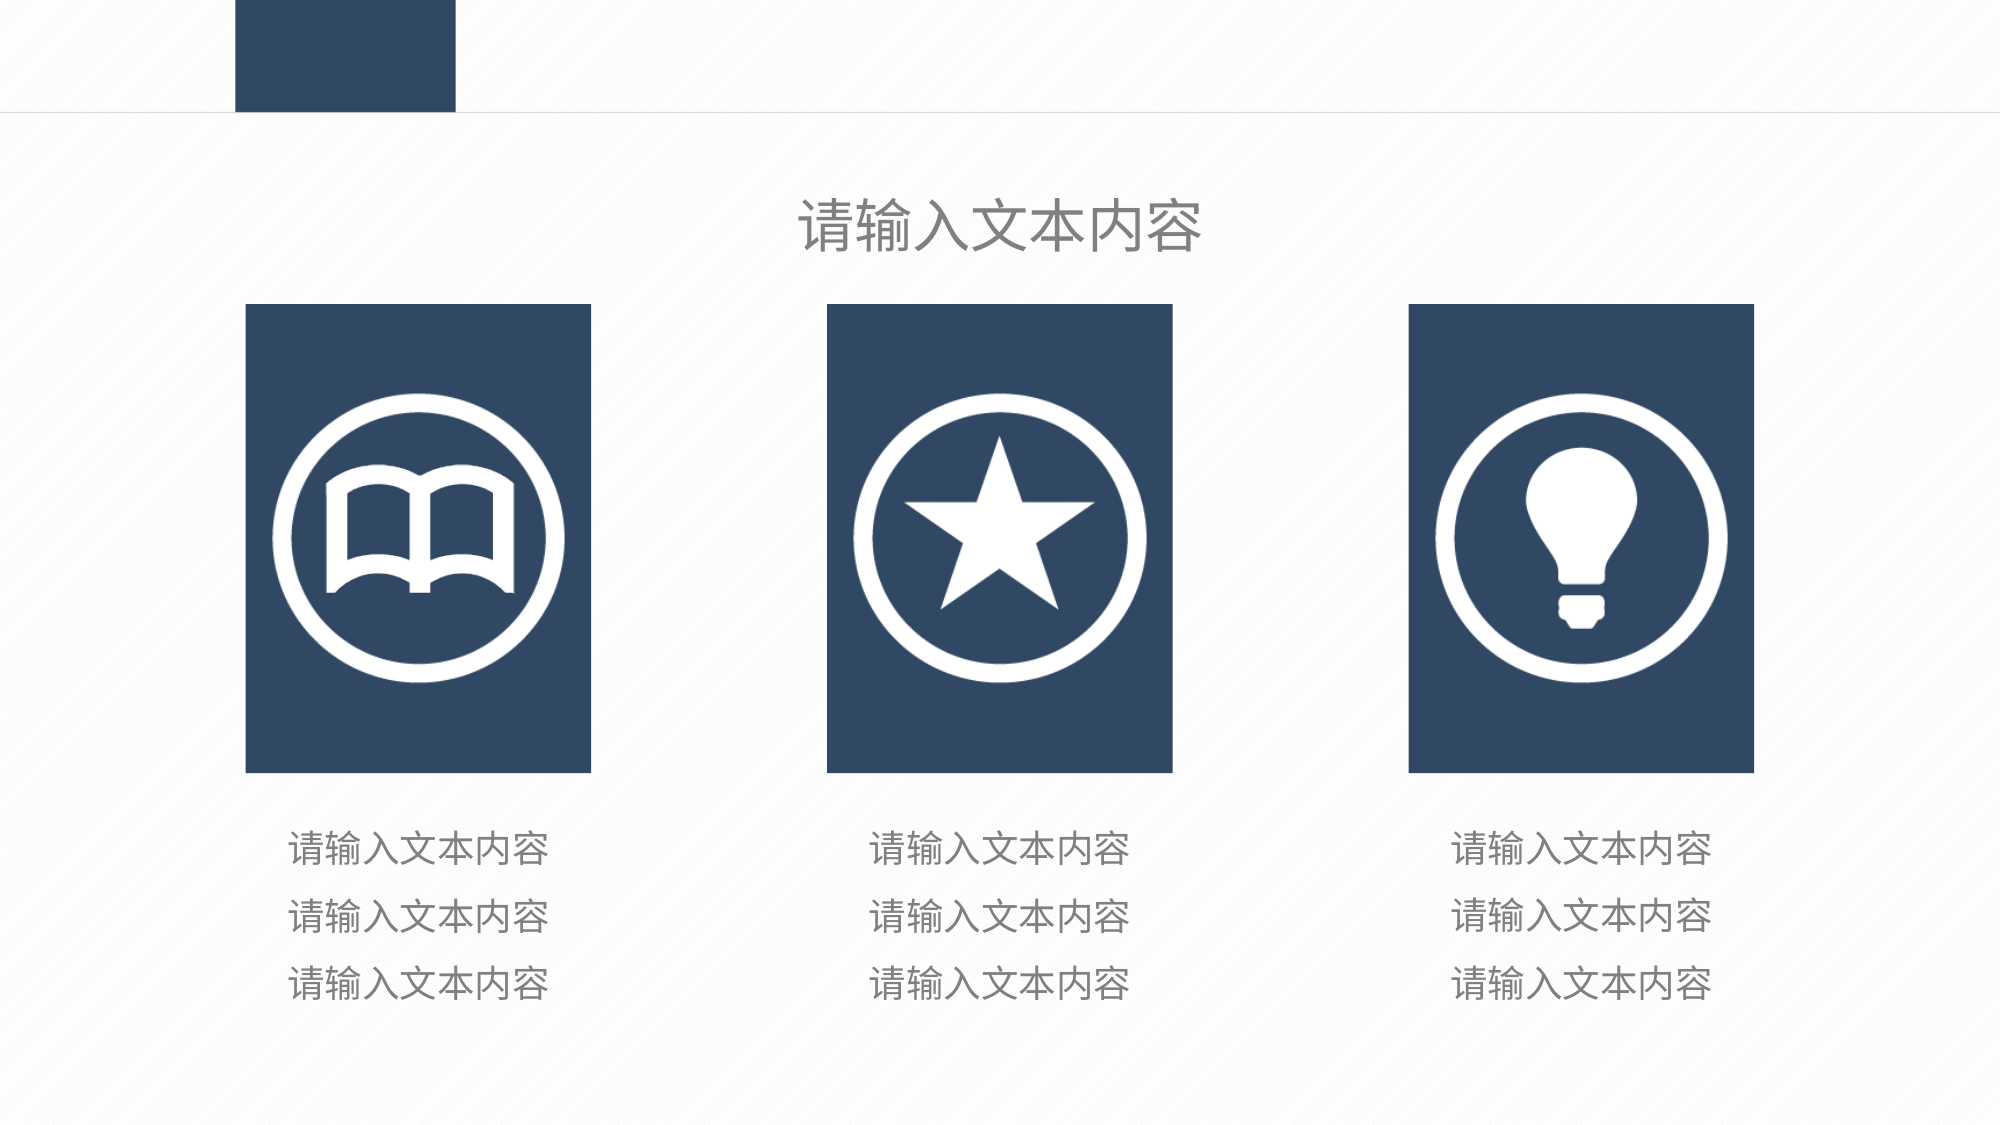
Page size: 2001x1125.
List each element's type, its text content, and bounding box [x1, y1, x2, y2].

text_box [245, 304, 592, 774]
text_box 请输入文本内容 请输入文本内容 请输入文本内容 [758, 795, 1242, 1013]
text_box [827, 304, 1173, 774]
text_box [1408, 304, 1755, 774]
text_box 请输入文本内容 请输入文本内容 请输入文本内容 [1340, 794, 1823, 1012]
text_box 请输入文本内容 [699, 182, 1300, 267]
text_box [234, 0, 457, 111]
text_box 请输入文本内容 请输入文本内容 请输入文本内容 [176, 795, 660, 1013]
